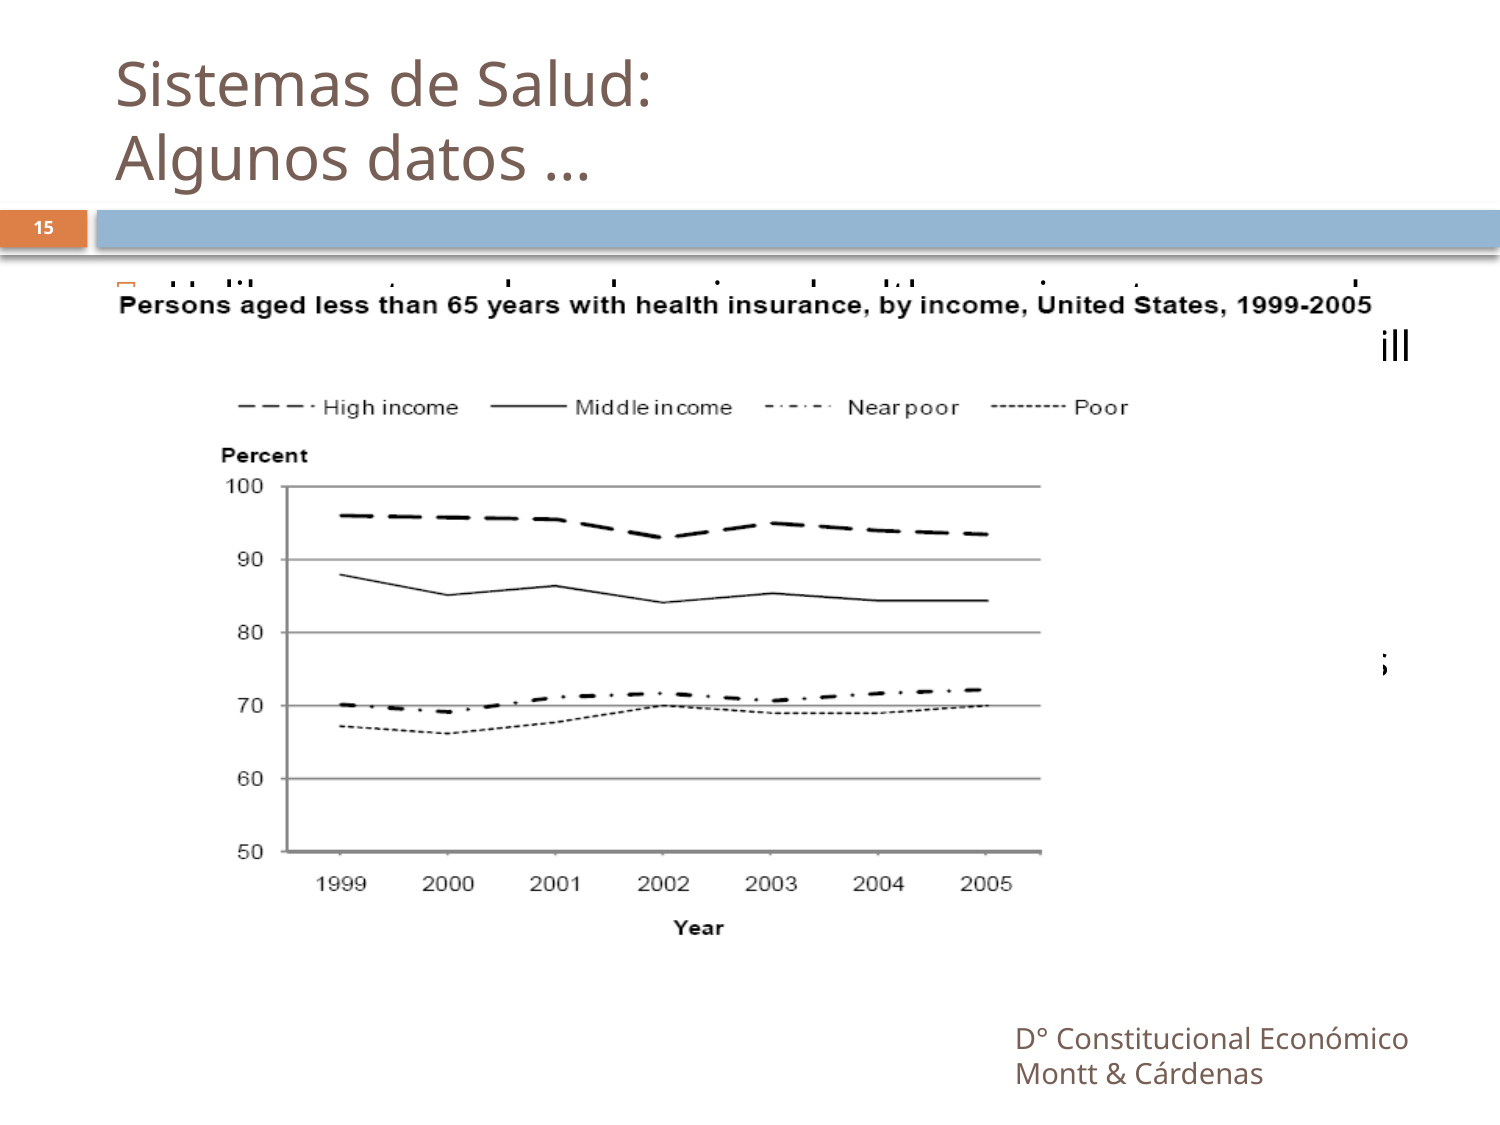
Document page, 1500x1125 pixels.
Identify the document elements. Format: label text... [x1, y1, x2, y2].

list Unlike most goods and services, health care is not consumed for its own sake but for the expected positive contribution it will make to an individual’s health. Although the need for some health care such as preventive services may be foreseen, for the most part need is unpredictable because the incidence of illness or injury for an individual is itself unpredictable. Therefore some forms of insurance can be effective and efficient economic mechanisms for seeing that individuals in need receive services. [100, 262, 1438, 1000]
picture [116, 287, 1384, 955]
slide_number 15 [0, 208, 88, 249]
slide_number D° Constitucional Económico Montt & Cárdenas [999, 1025, 1438, 1085]
title Sistemas de Salud: Algunos datos … [100, 37, 1438, 200]
